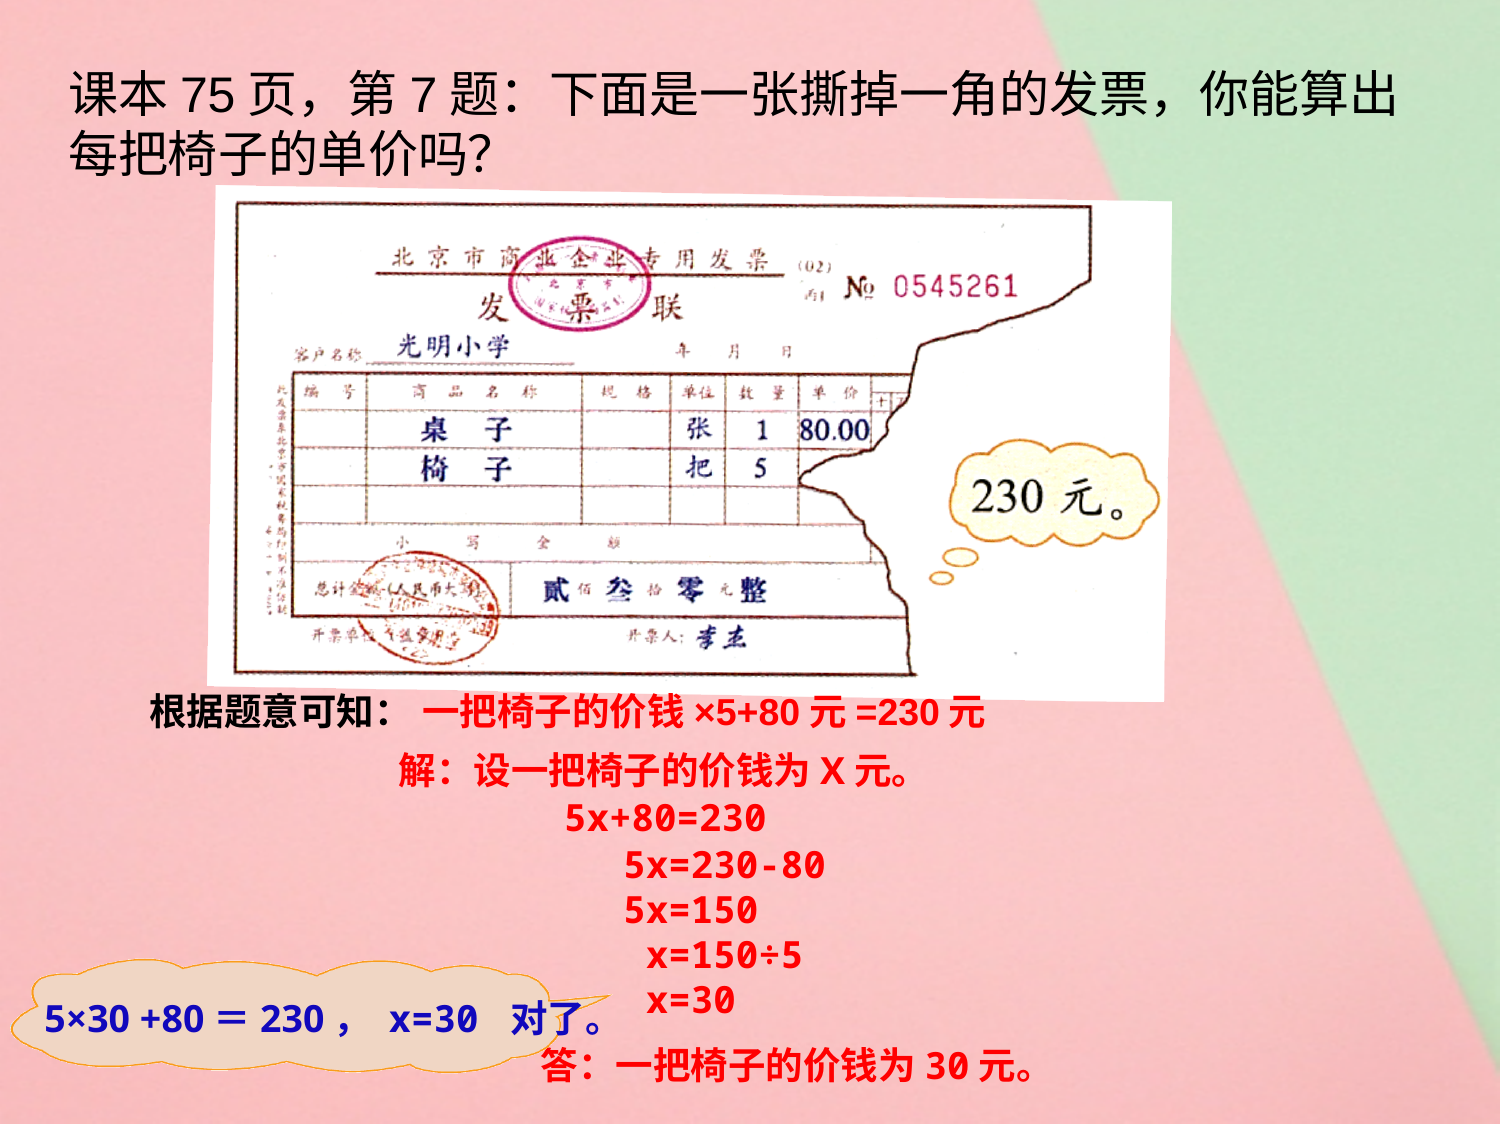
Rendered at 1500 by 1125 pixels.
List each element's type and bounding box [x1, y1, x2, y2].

text_box [0, 952, 751, 1076]
picture [0, 0, 1500, 1125]
